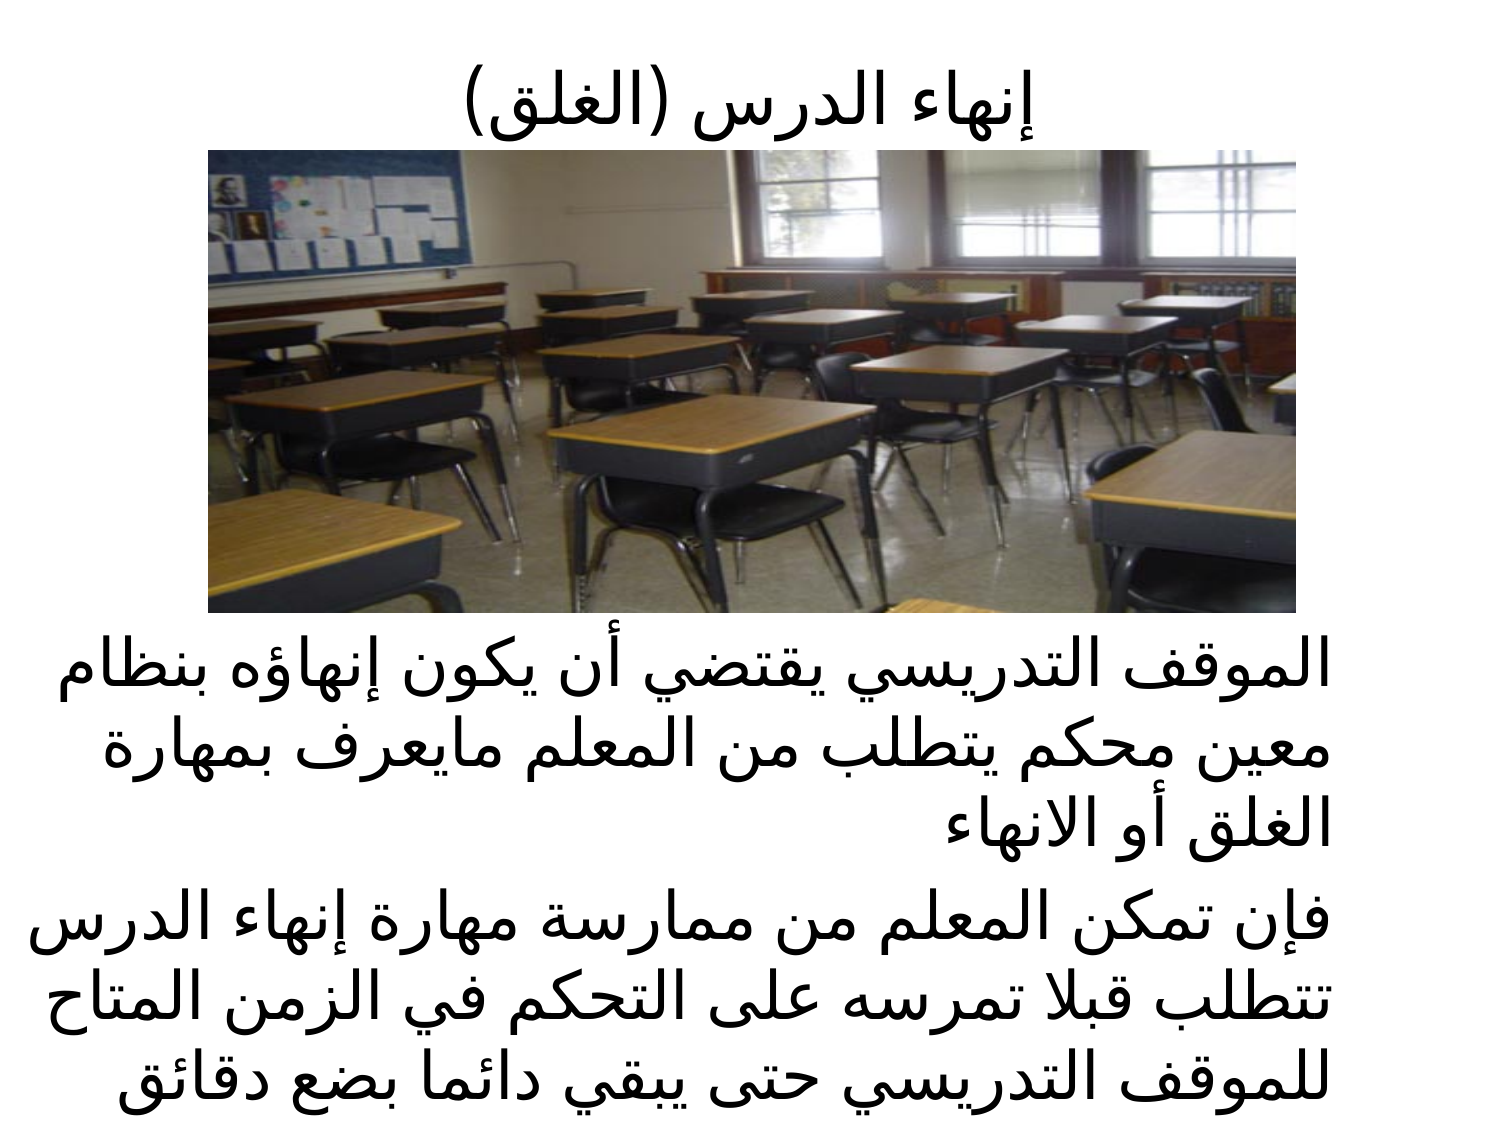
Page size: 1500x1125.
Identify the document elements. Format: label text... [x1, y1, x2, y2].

picture [208, 150, 1296, 613]
list الموقف التدريسي يقتضي أن يكون إنهاؤه بنظام معين محكم يتطلب من المعلم مايعرف بمهارة الغلق أو الانهاء فإن تمكن المعلم من ممارسة مهارة إنهاء الدرس تتطلب قبلا تمرسه على التحكم في الزمن المتاح للموقف التدريسي حتى يبقي دائما بضع دقائق في تلخيص الموقف وتجميع خيوطة قبل دق الجرس معلنا نقطة النهاية [0, 612, 1350, 1125]
title إنهاء الدرس (الغلق) [75, 45, 1425, 233]
